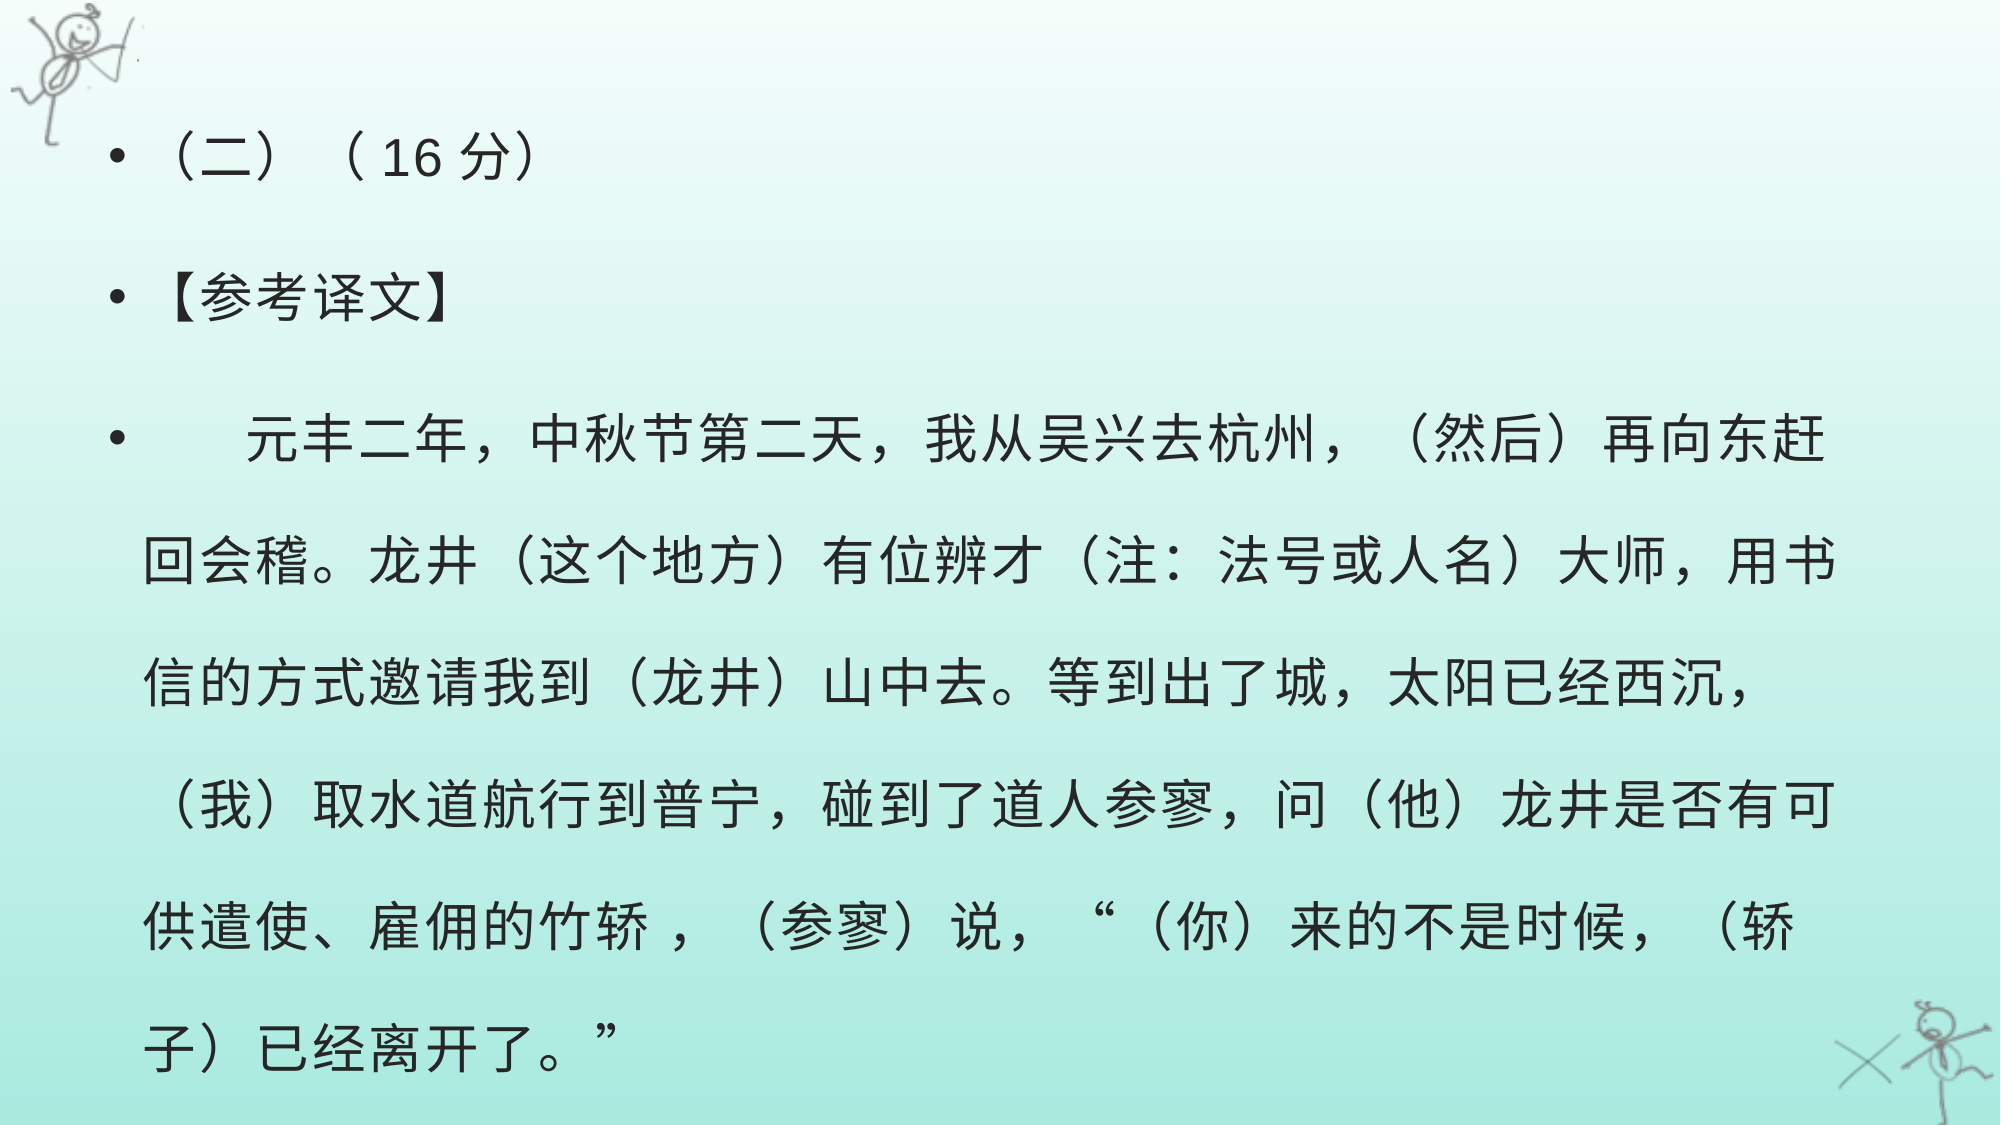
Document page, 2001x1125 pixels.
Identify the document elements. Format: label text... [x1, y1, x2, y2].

picture [10, 3, 1994, 1125]
list （二）（16分） 【参考译文】 元丰二年，中秋节第二天，我从吴兴去杭州，（然后）再向东赶回会稽。龙井（这个地方）有位辨才（注：法号或人名）大师，用书信的方式邀请我到（龙井）山中去。等到出了城，太阳已经西沉，（我）取水道航行到普宁，碰到了道人参寥，问（他）龙井是否有可供遣使、雇佣的竹轿 ，（参寥）说，“（你）来的不是时候，（轿子）已经离开了。” [93, 56, 1891, 1093]
